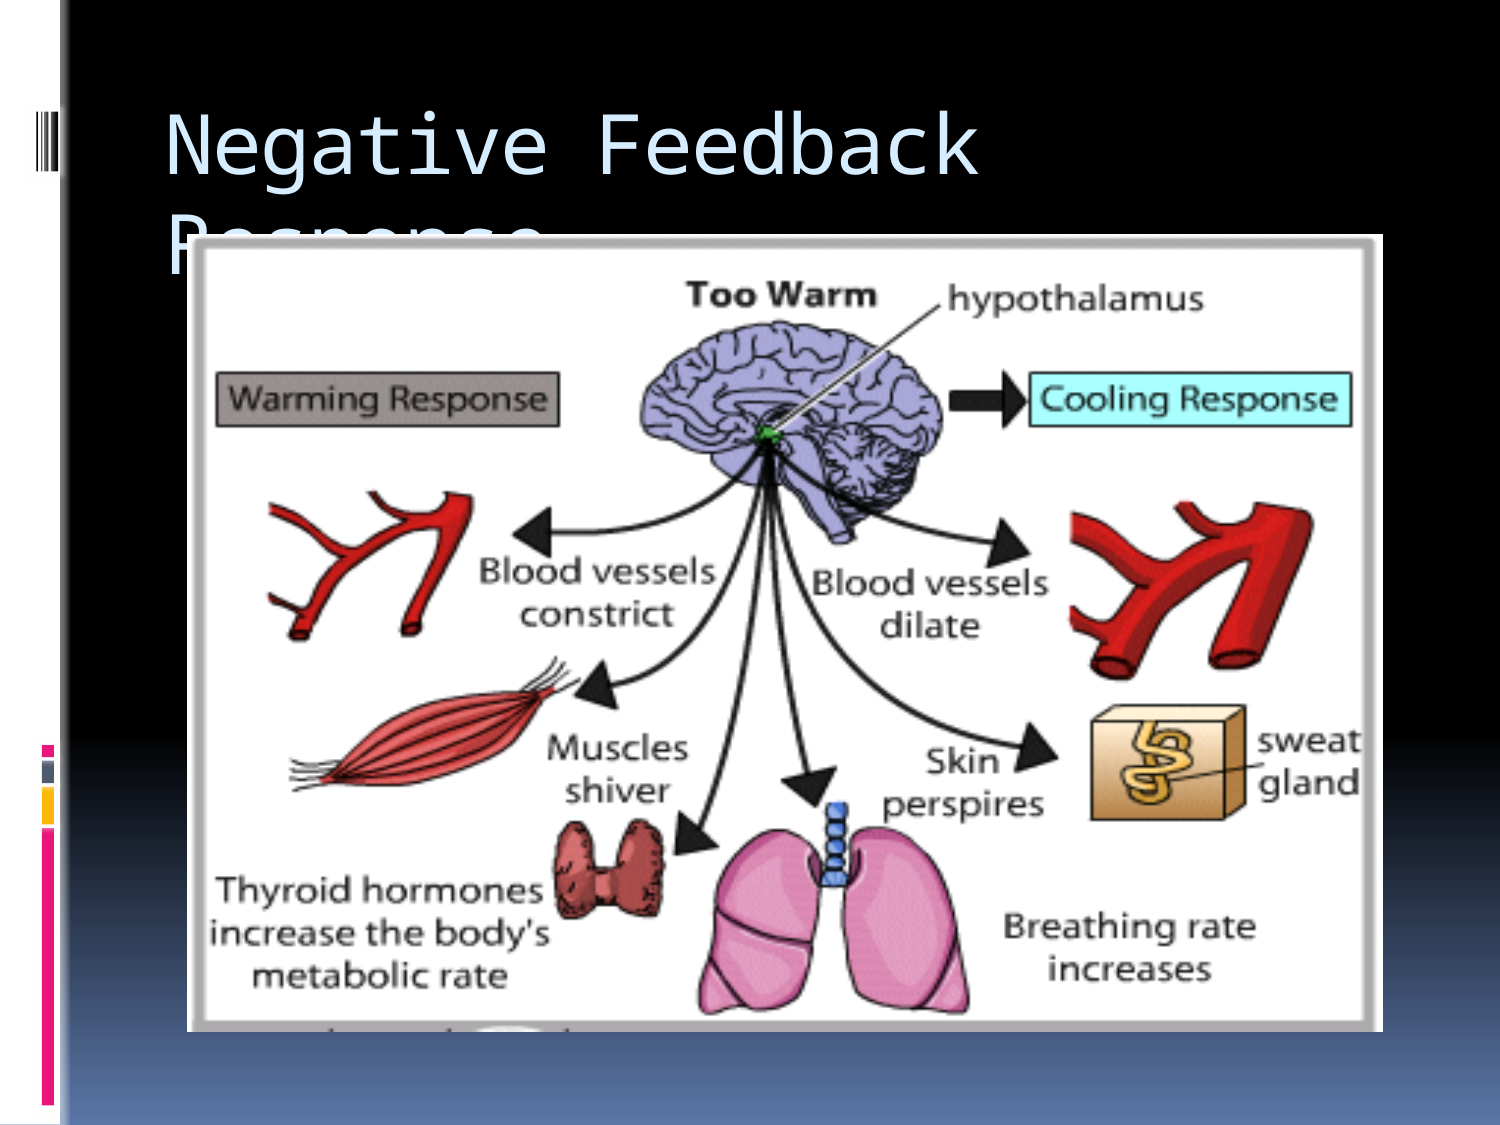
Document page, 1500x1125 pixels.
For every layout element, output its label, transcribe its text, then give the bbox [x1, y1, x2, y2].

title Negative Feedback Response [150, 83, 1425, 234]
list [187, 233, 1384, 1032]
